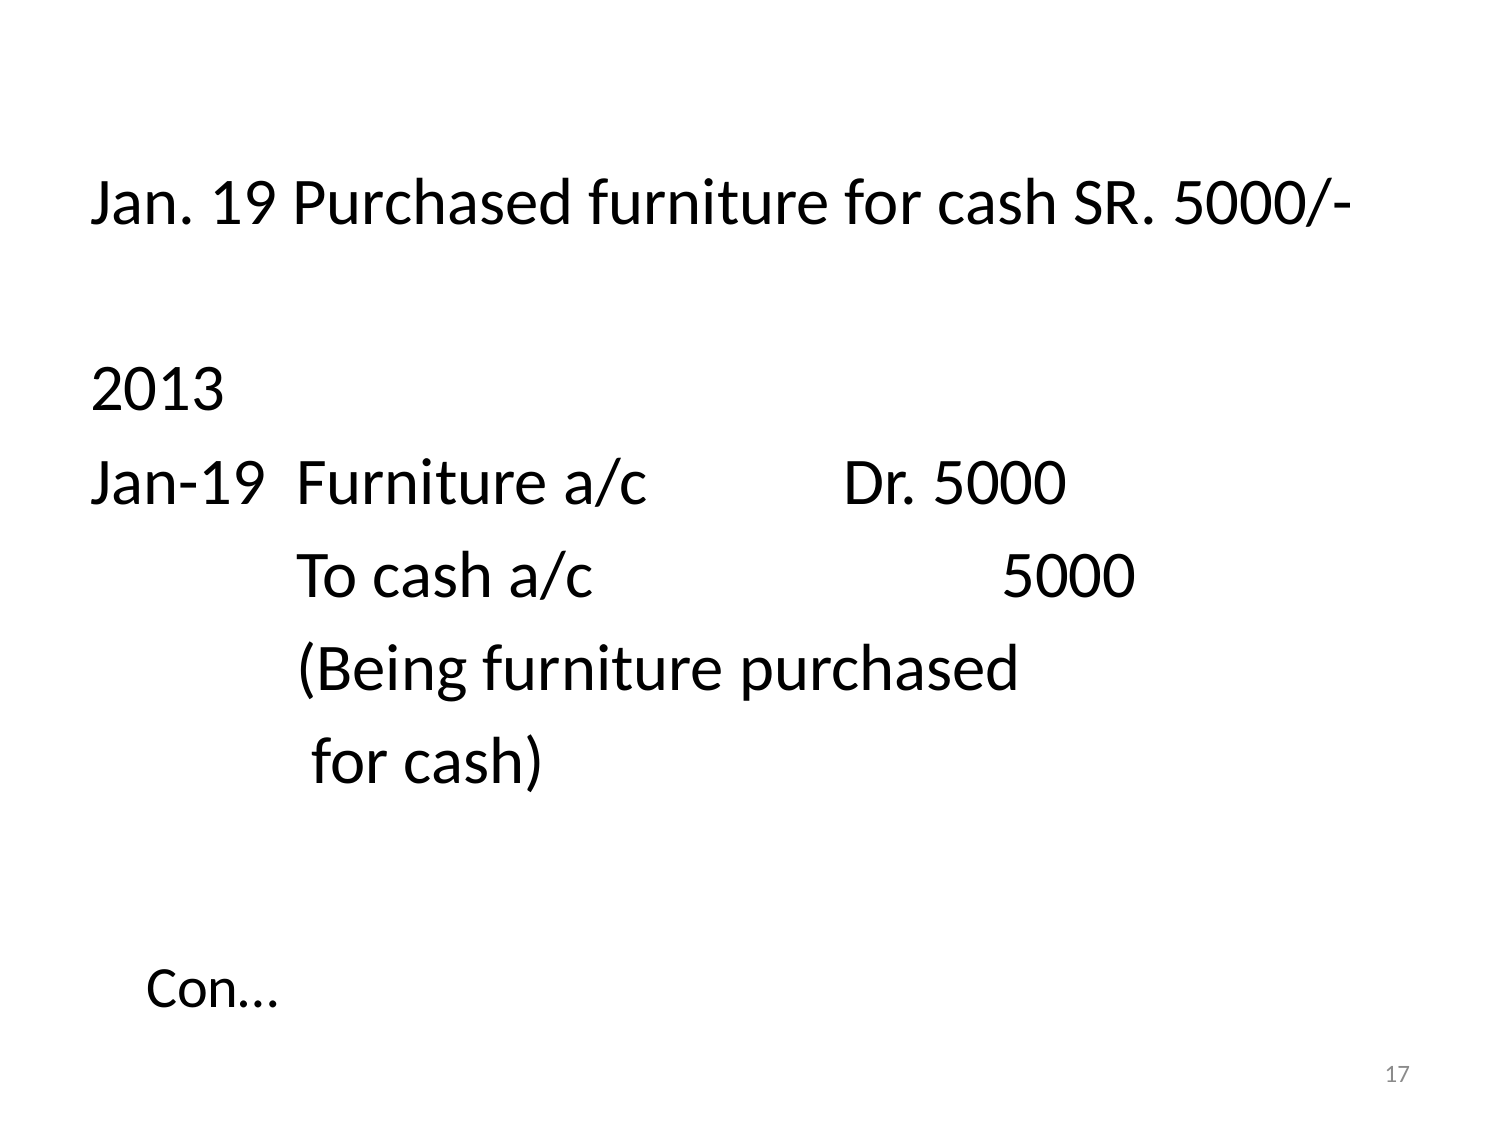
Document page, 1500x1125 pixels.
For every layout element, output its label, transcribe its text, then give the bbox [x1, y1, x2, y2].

list Jan. 19 Purchased furniture for cash SR. 5000/- 2013 Jan-19 Furniture a/c Dr. 5000 To cash a/c 5000 (Being furniture purchased for cash) Con… [75, 149, 1425, 1005]
slide_number 17 [1074, 1042, 1425, 1103]
